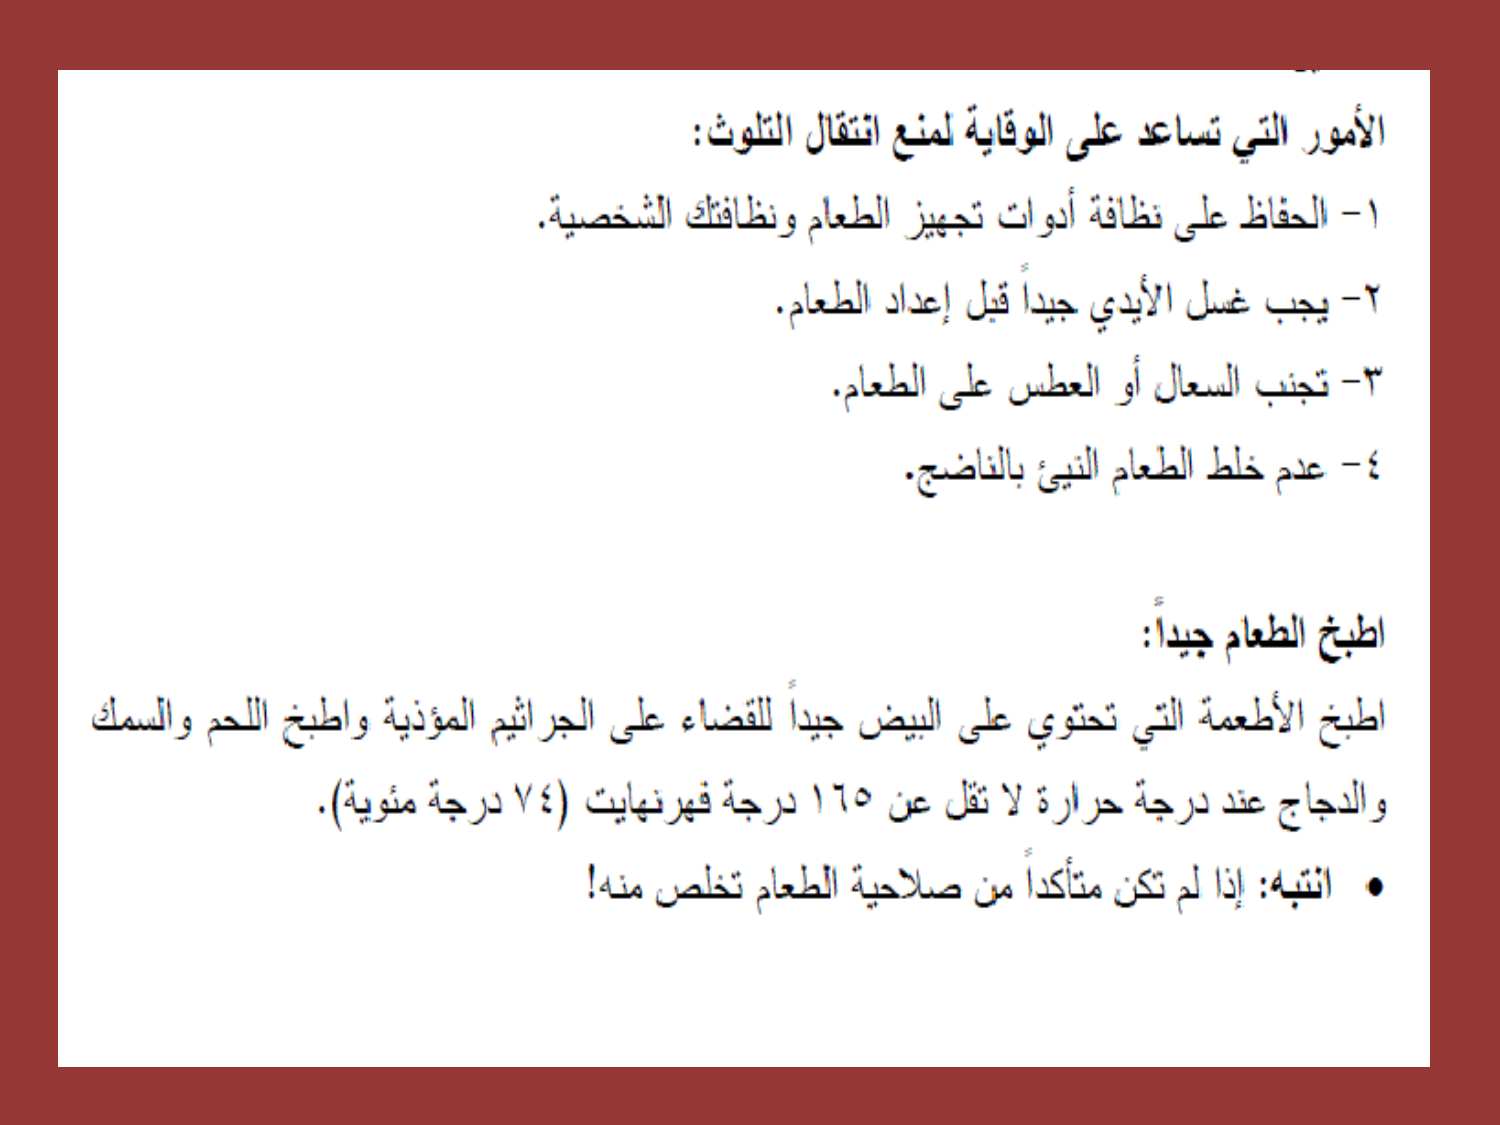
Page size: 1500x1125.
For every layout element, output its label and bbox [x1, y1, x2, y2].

picture [58, 70, 1430, 1067]
